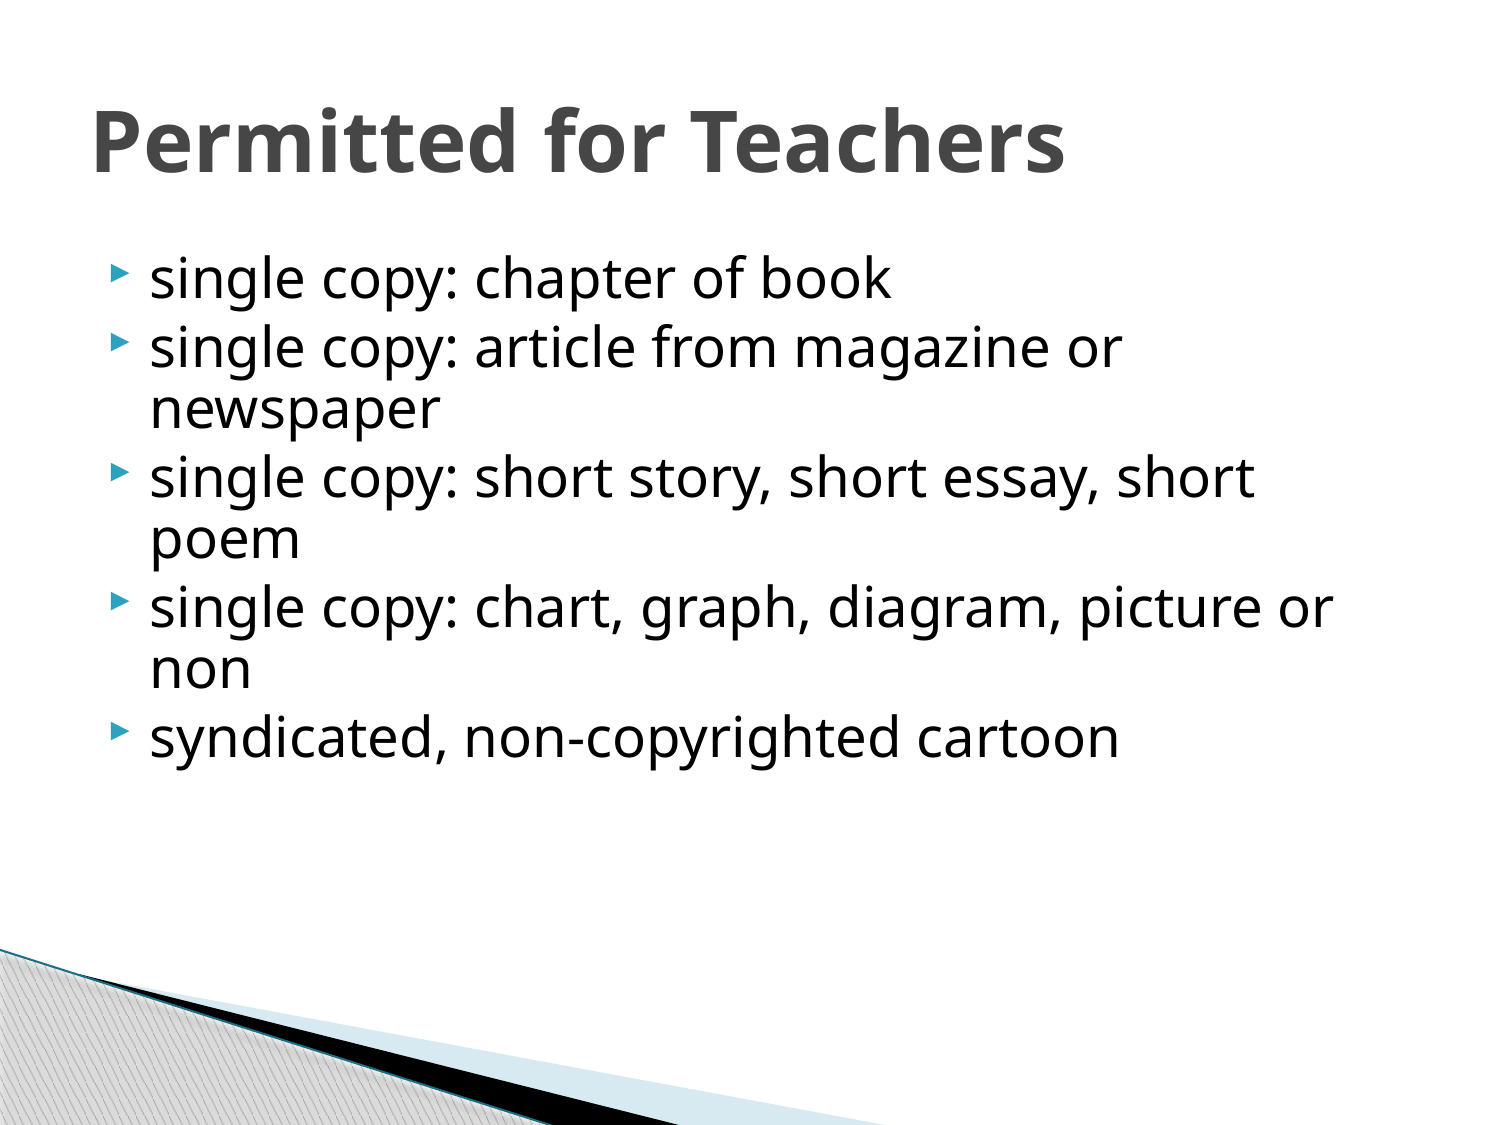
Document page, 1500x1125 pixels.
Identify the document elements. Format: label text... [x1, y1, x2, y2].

title Permitted for Teachers [75, 45, 1425, 233]
list single copy: chapter of book single copy: article from magazine or newspaper single copy: short story, short essay, short poem single copy: chart, graph, diagram, picture or non syndicated, non-copyrighted cartoon [75, 243, 1425, 986]
